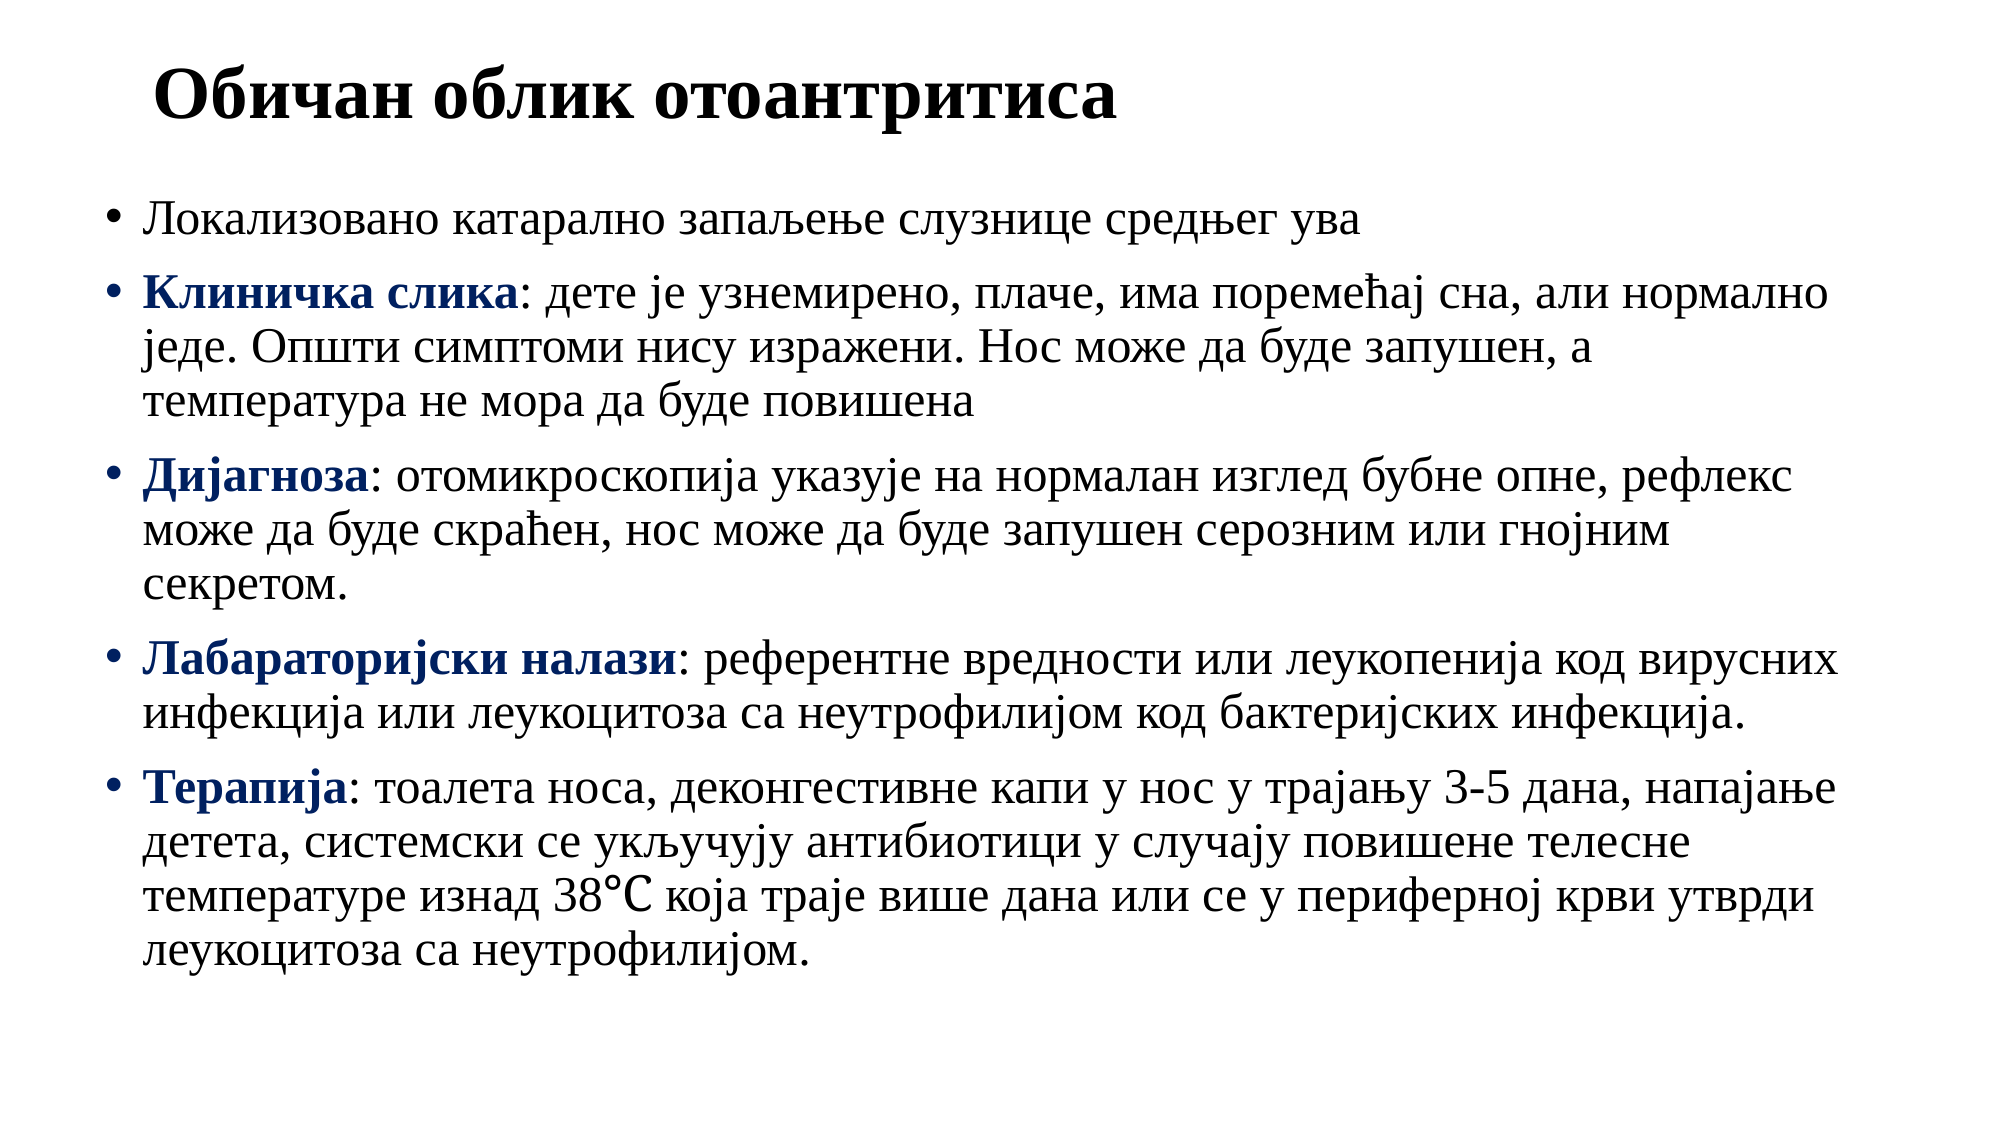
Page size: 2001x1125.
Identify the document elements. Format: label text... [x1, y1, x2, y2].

list Локализовано катарално запаљење слузнице средњег ува Клиничка слика: дете је узнемирено, плаче, има поремећај сна, али нормално једе. Општи симптоми нису изражени. Нос може да буде запушен, а температура не мора да буде повишена Дијагноза: отомикроскопија указује на нормалан изглед бубне опне, рефлекс може да буде скраћен, нос може да буде запушен серозним или гнојним секретом. Лабараторијски налази: референтне вредности или леукопенија код вирусних инфекција или леукоцитоза са неутрофилијом код бактеријских инфекција. Терапија: тоалета носа, деконгестивне капи у нос у трајању 3-5 дана, напајање детета, системски се укључују антибиотици у случају повишене телесне температуре изнад 38℃ која траје више дана или се у периферној крви утврди леукоцитоза са неутрофилијом. [90, 183, 1882, 1031]
title Обичан облик отоантритиса [137, 24, 1863, 163]
